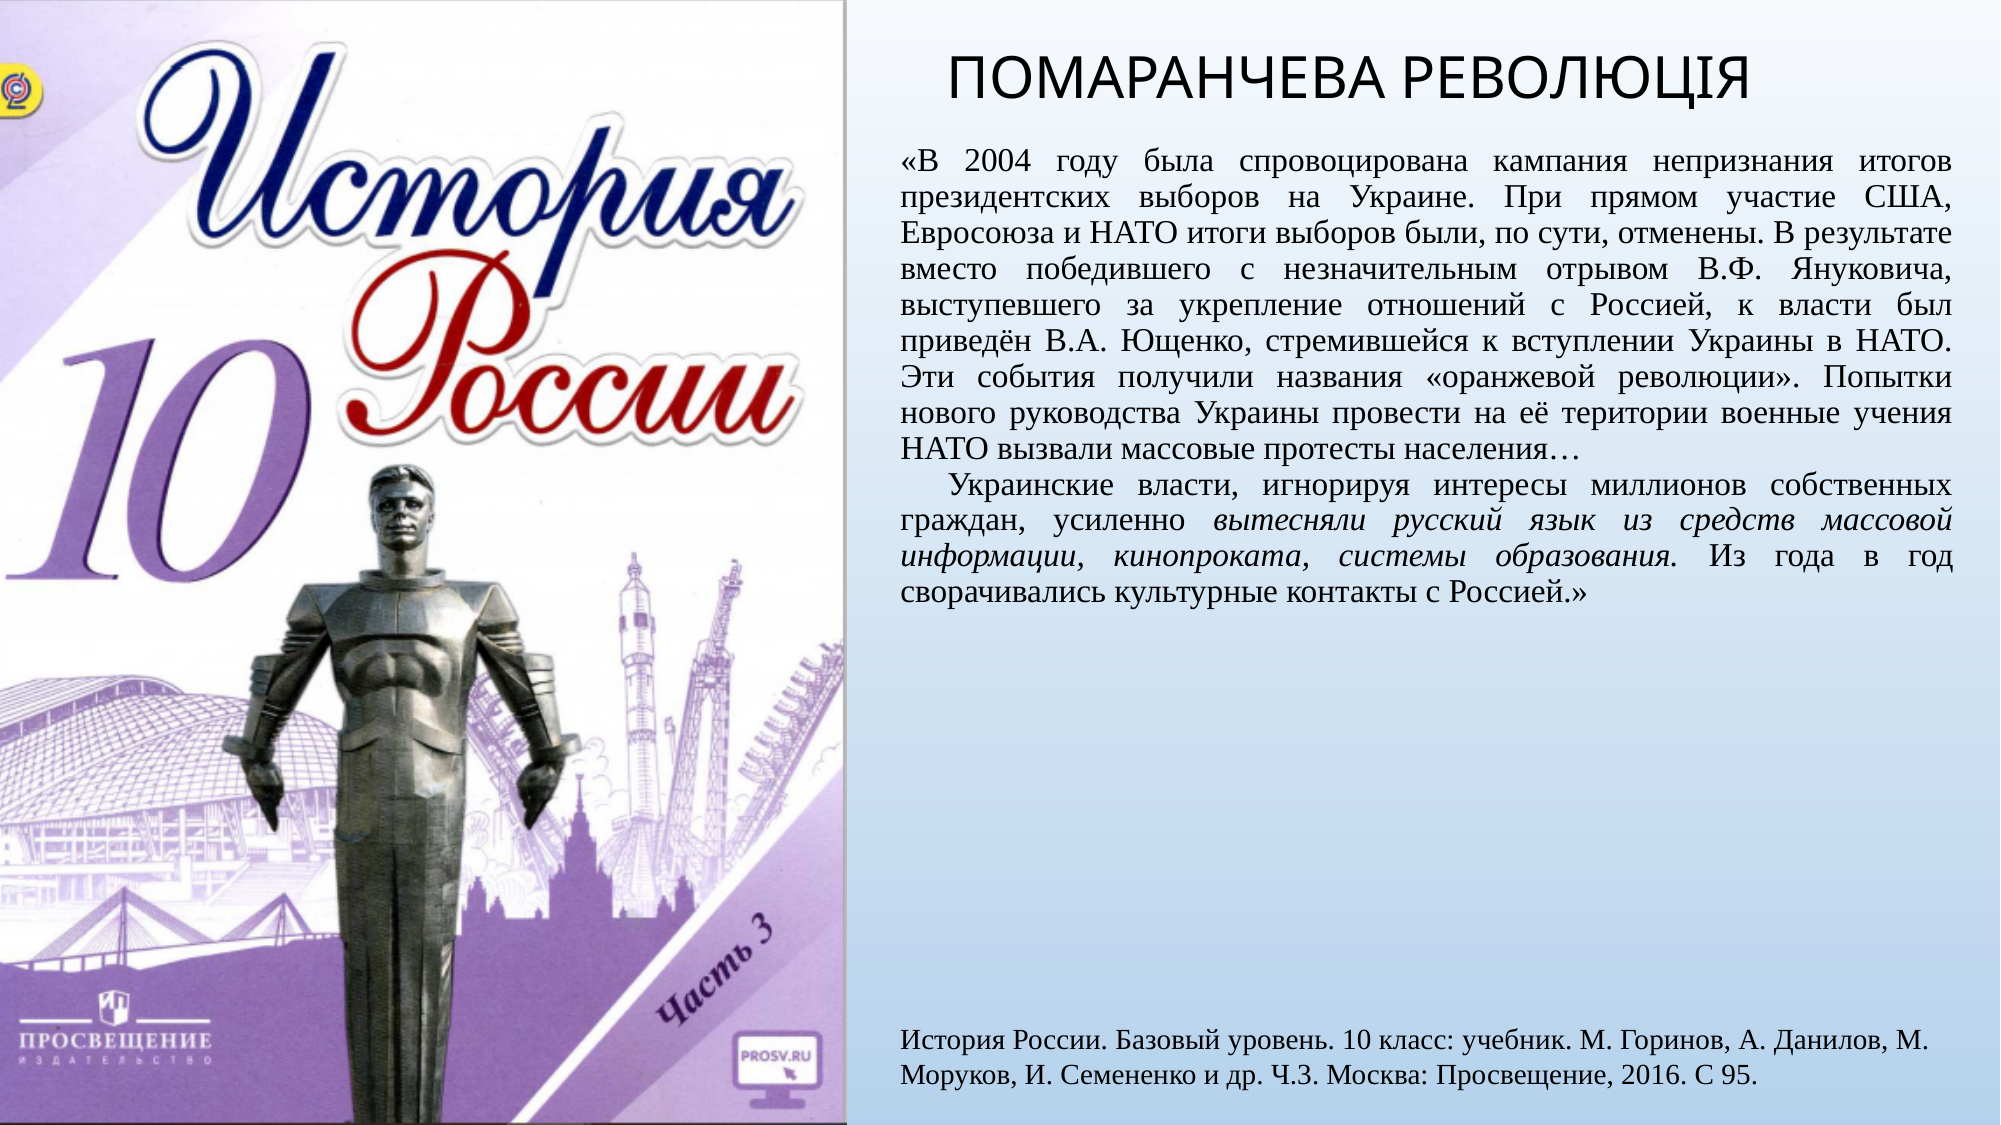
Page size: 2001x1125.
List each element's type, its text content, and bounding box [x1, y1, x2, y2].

list «В 2004 году была спровоцирована кампания непризнания итогов президентских выборов на Украине. При прямом участие США, Евросоюза и НАТО итоги выборов были, по сути, отменены. В результате вместо победившего с незначительным отрывом В.Ф. Януковича, выступевшего за укрепление отношений с Россией, к власти был приведён В.А. Ющенко, стремившейся к вступлении Украины в НАТО. Эти события получили названия «оранжевой революции». Попытки нового руководства Украины провести на её територии военные учения НАТО вызвали массовые протесты населения… Украинские власти, игнорируя интересы миллионов собственных граждан, усиленно вытесняли русский язык из средств массовой информации, кинопроката, системы образования. Из года в год сворачивались культурные контакты с Россией.» [885, 135, 1970, 658]
text_box ПОМАРАНЧЕВА РЕВОЛЮЦІЯ [931, 32, 1923, 117]
text_box История России. Базовый уровень. 10 класс: учебник. М. Горинов, А. Данилов, М. Моруков, И. Семененко и др. Ч.3. Москва: Просвещение, 2016. С 95. [885, 1012, 2000, 1098]
picture [0, 0, 847, 1125]
